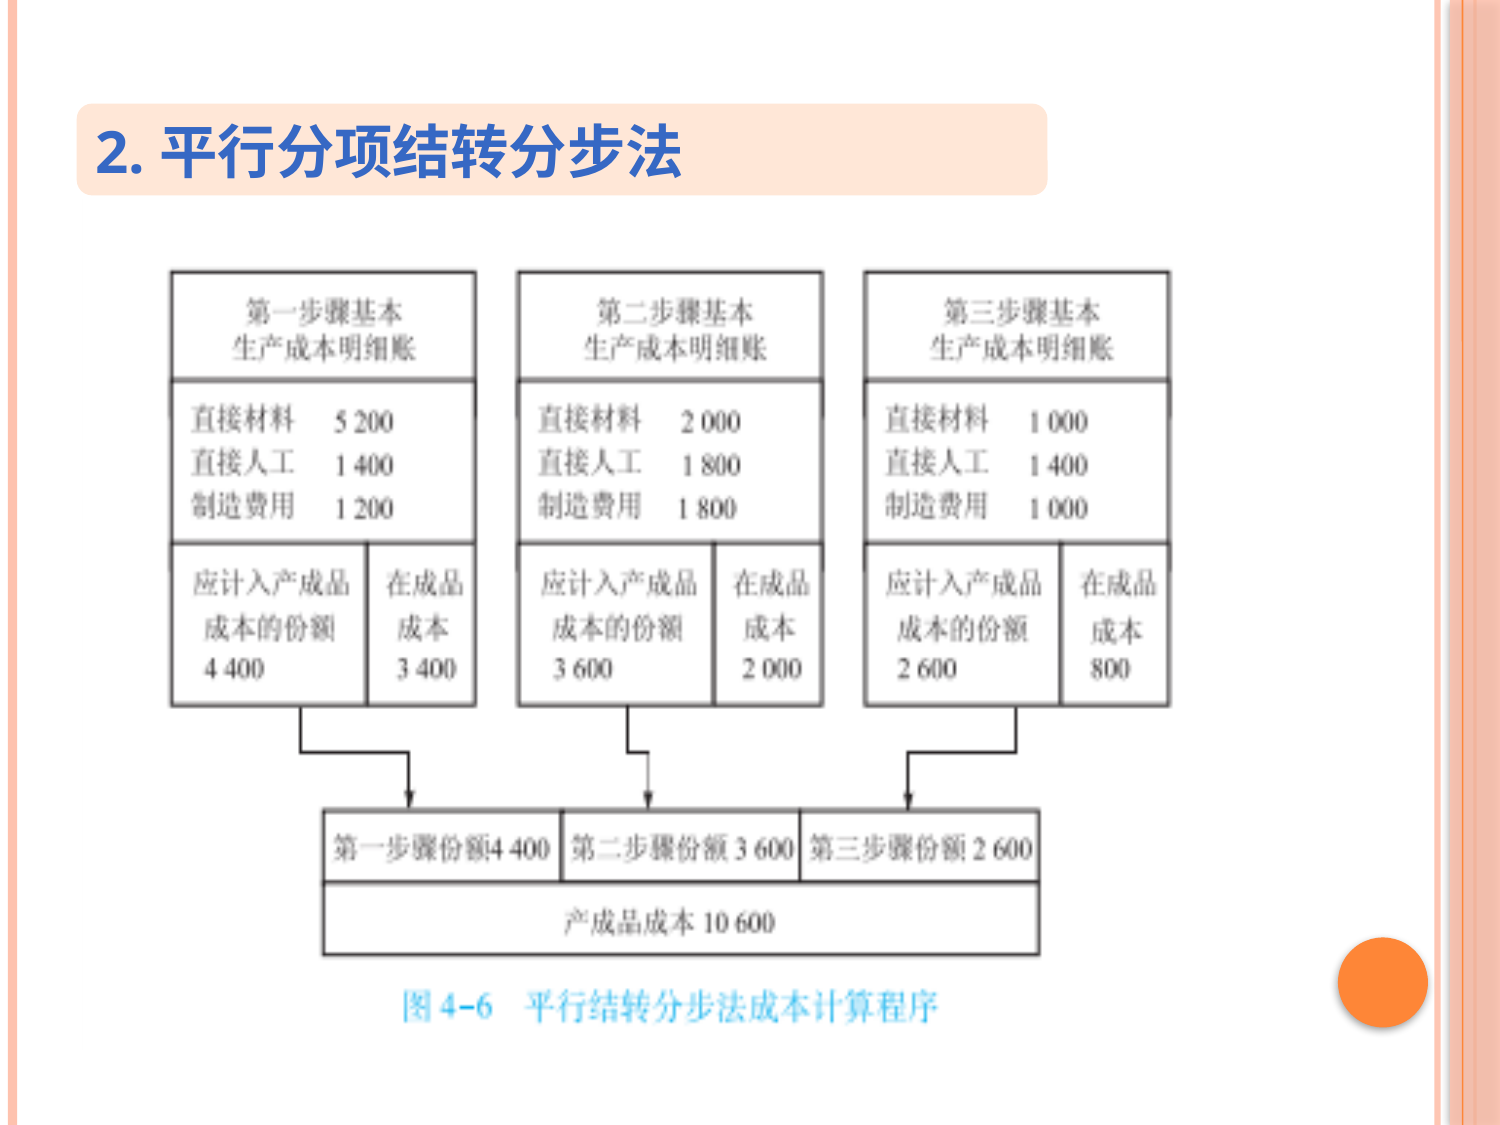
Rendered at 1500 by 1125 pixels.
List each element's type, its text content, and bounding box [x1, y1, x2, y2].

text_box 2.平行分项结转分步法 [76, 103, 1048, 196]
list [80, 198, 1323, 1051]
